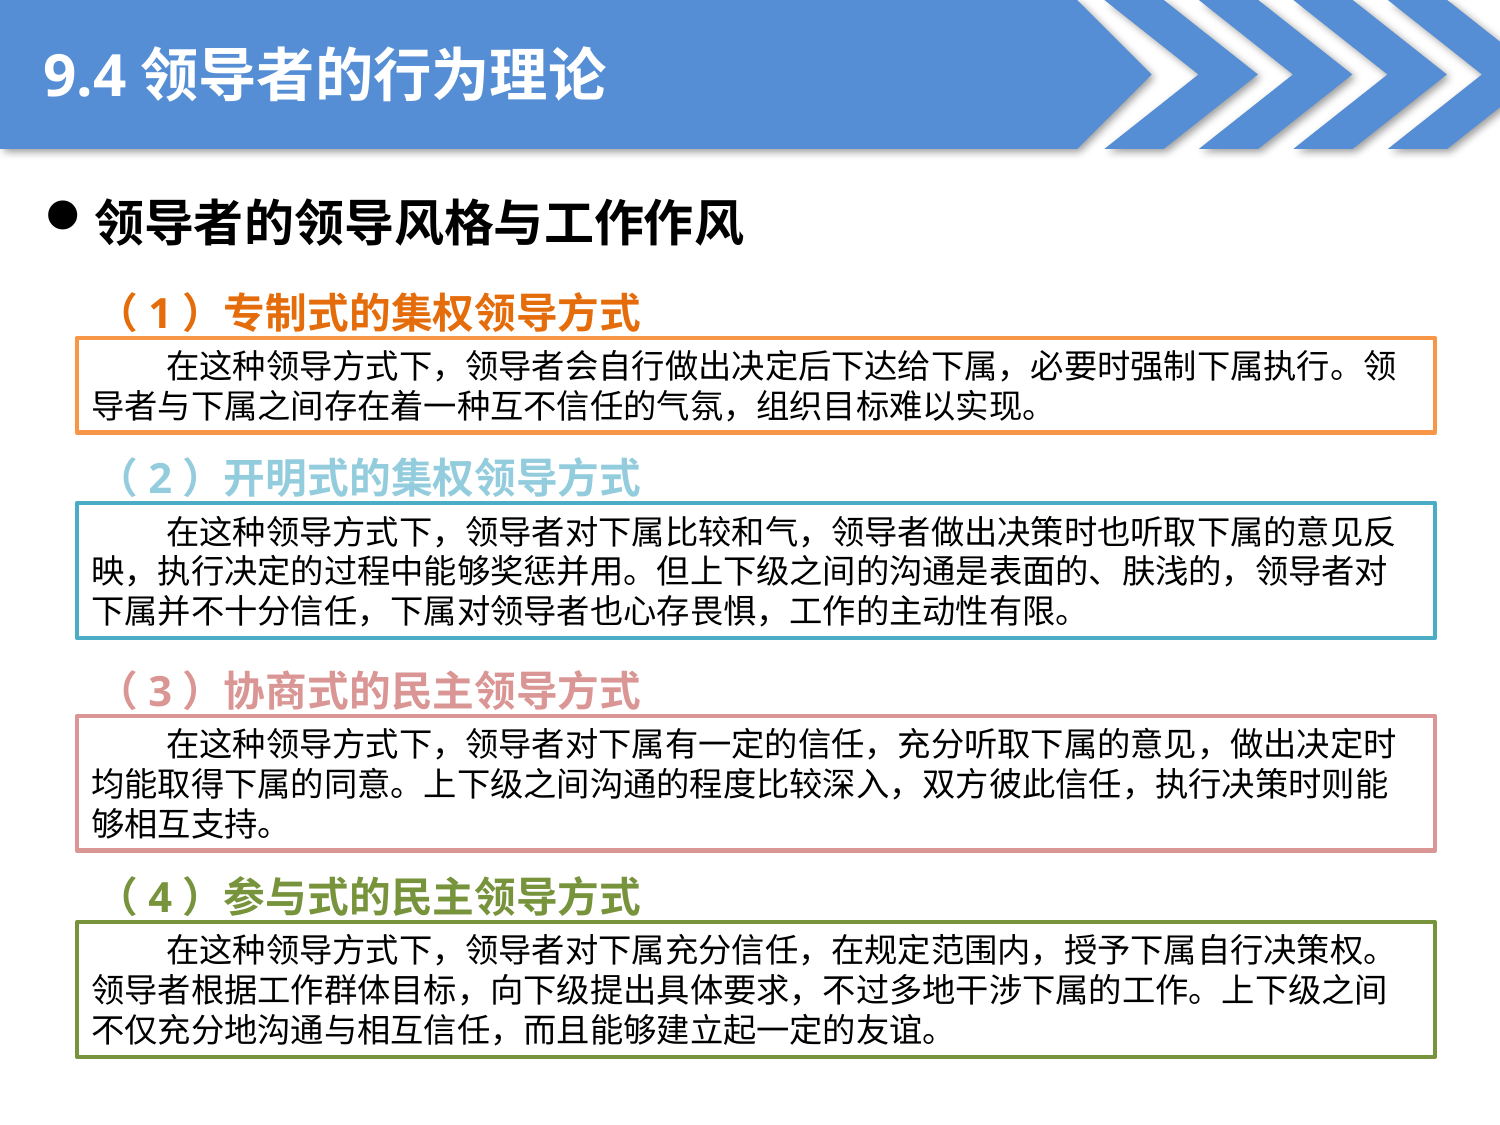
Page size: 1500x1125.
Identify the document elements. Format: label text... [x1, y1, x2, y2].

text_box （2）开明式的集权领导方式 [81, 444, 657, 510]
text_box 在这种领导方式下，领导者对下属充分信任，在规定范围内，授予下属自行决策权。领导者根据工作群体目标，向下级提出具体要求，不过多地干涉下属的工作。上下级之间不仅充分地沟通与相互信任，而且能够建立起一定的友谊。 [75, 920, 1437, 1059]
text_box （1）专制式的集权领导方式 [81, 278, 657, 344]
text_box （4）参与式的民主领导方式 [81, 863, 657, 928]
text_box 在这种领导方式下，领导者对下属比较和气，领导者做出决策时也听取下属的意见反映，执行决定的过程中能够奖惩并用。但上下级之间的沟通是表面的、肤浅的，领导者对下属并不十分信任，下属对领导者也心存畏惧，工作的主动性有限。 [75, 501, 1437, 640]
text_box 9.4领导者的行为理论 [28, 30, 622, 116]
text_box 在这种领导方式下，领导者对下属有一定的信任，充分听取下属的意见，做出决定时均能取得下属的同意。上下级之间沟通的程度比较深入，双方彼此信任，执行决策时则能够相互支持。 [75, 714, 1437, 853]
text_box 领导者的领导风格与工作作风 [29, 184, 951, 260]
text_box 在这种领导方式下，领导者会自行做出决定后下达给下属，必要时强制下属执行。领导者与下属之间存在着一种互不信任的气氛，组织目标难以实现。 [75, 336, 1437, 435]
text_box （3）协商式的民主领导方式 [81, 656, 657, 722]
